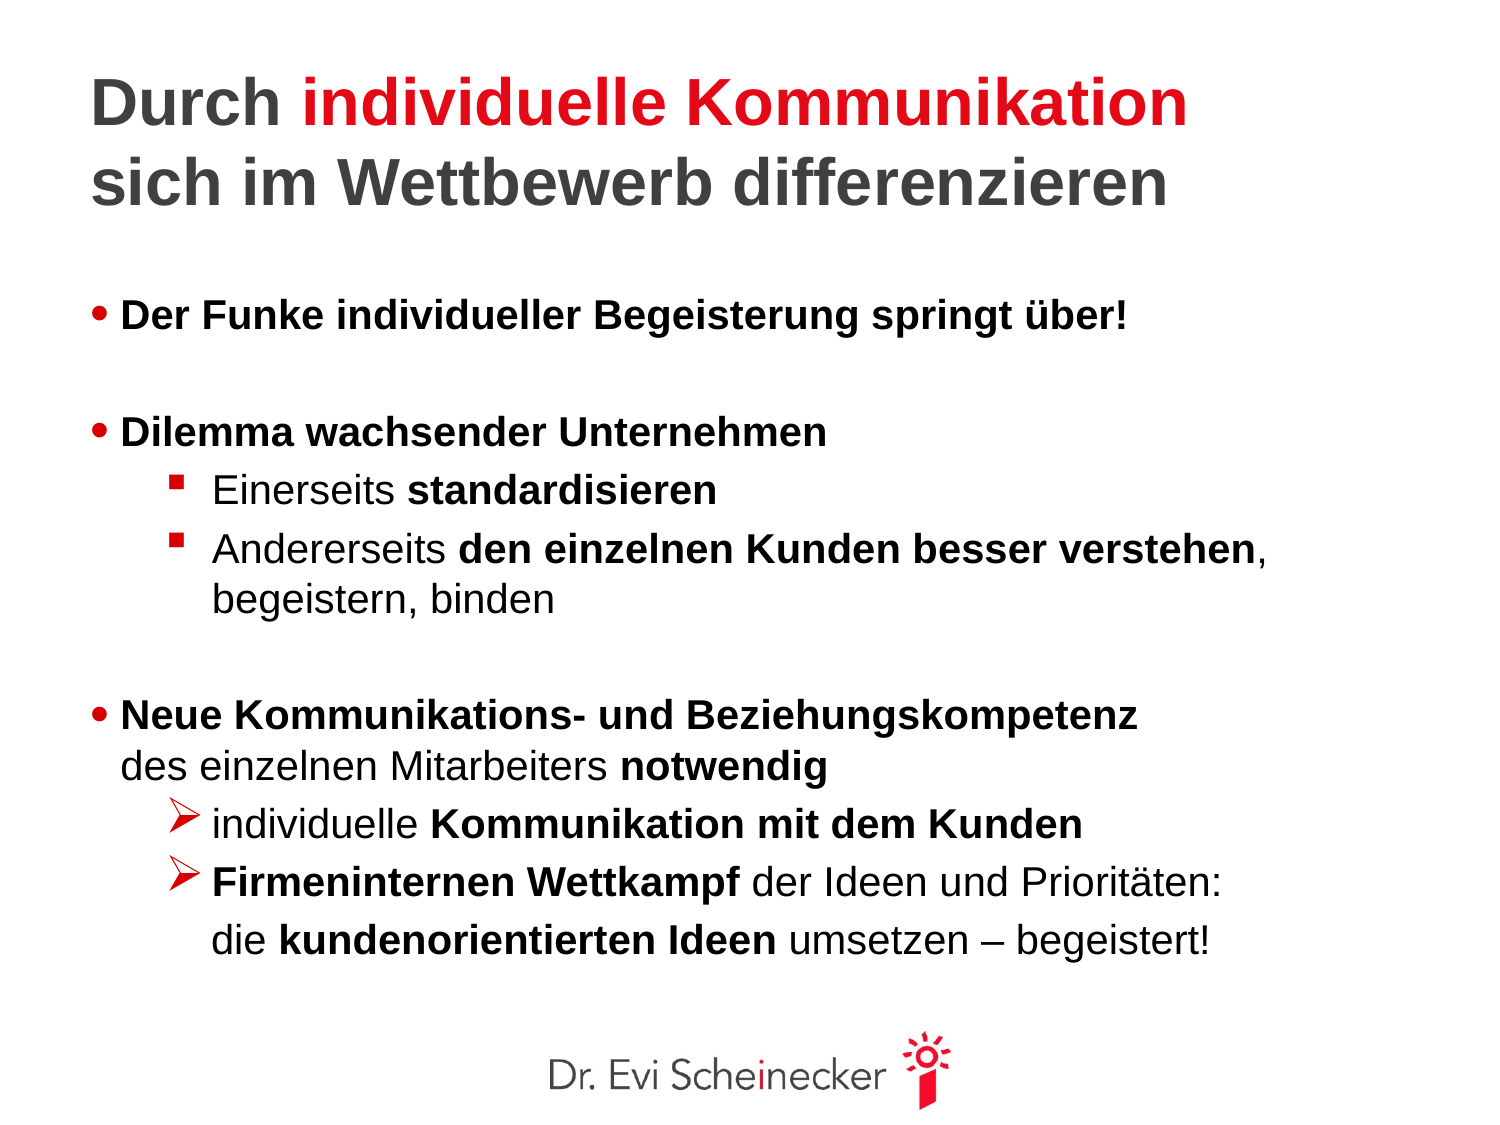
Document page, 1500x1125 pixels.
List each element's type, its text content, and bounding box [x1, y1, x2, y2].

title Durch individuelle Kommunikation sich im Wettbewerb differenzieren [75, 45, 1425, 233]
picture [550, 1031, 951, 1110]
list Der Funke individueller Begeisterung springt über! Dilemma wachsender Unternehmen Einerseits standardisieren Andererseits den einzelnen Kunden besser verstehen, begeistern, binden Neue Kommunikations- und Beziehungskompetenz des einzelnen Mitarbeiters notwendig individuelle Kommunikation mit dem Kunden Firmeninternen Wettkampf der Ideen und Prioritäten: die kundenorientierten Ideen umsetzen – begeistert! [75, 280, 1425, 1024]
